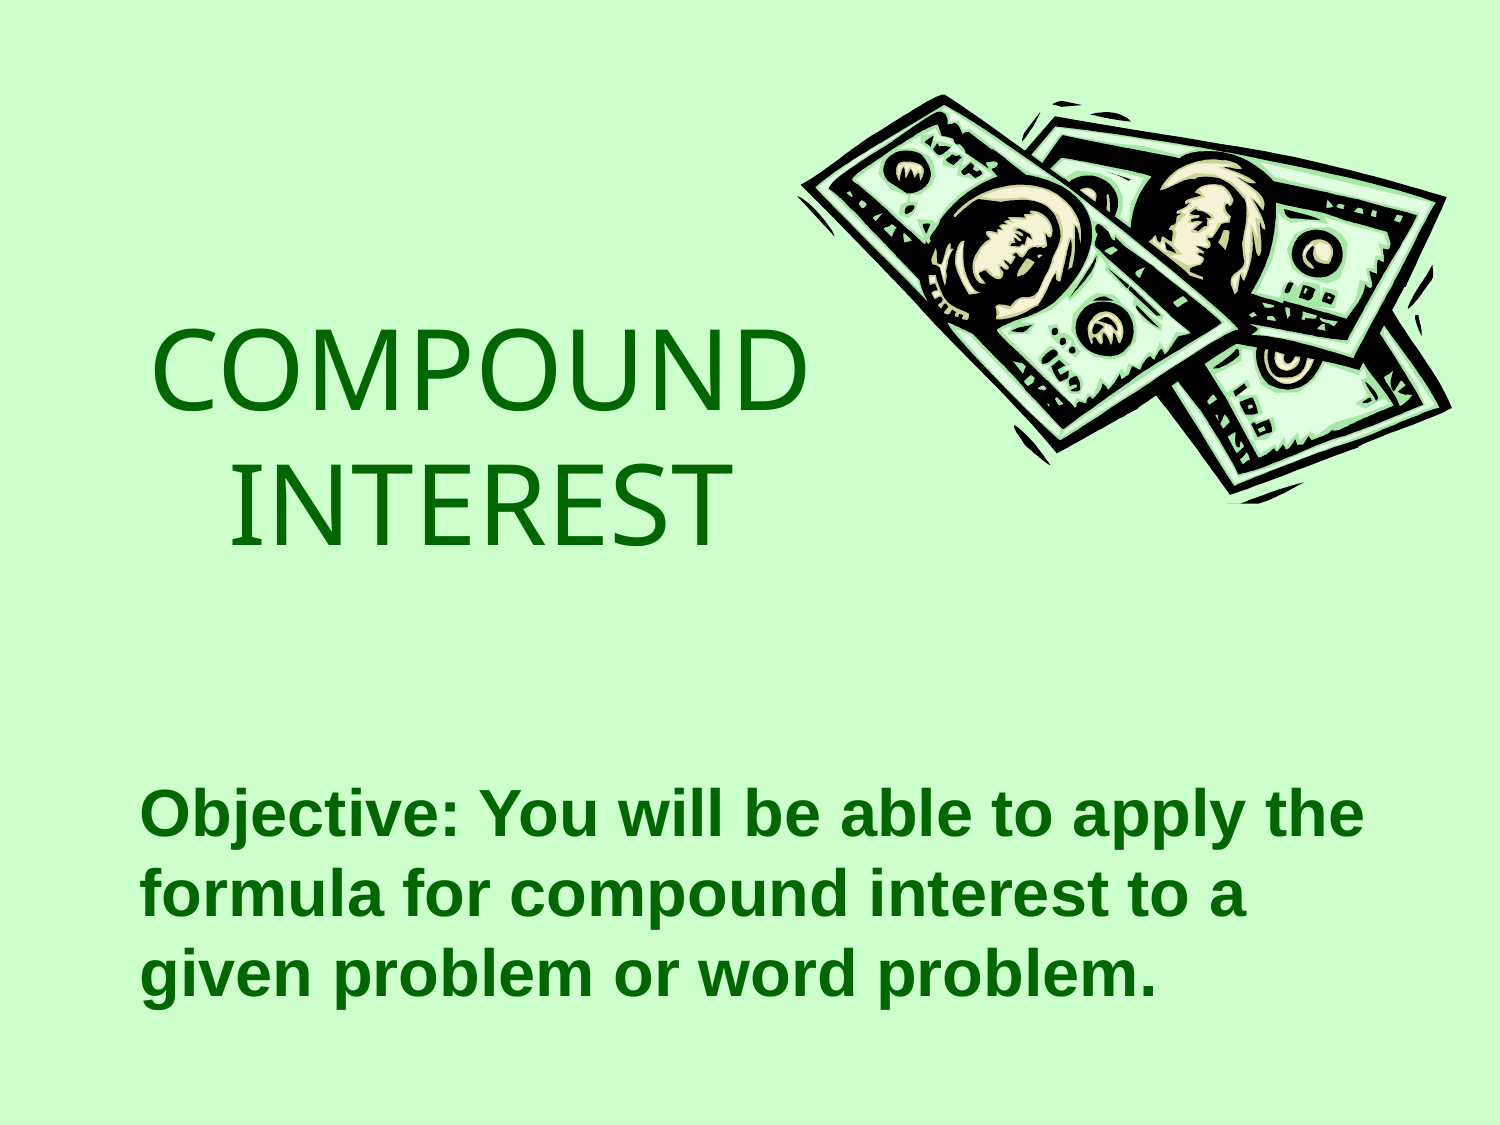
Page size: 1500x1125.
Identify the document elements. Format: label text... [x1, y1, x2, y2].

text_box Objective: You will be able to apply the formula for compound interest to a given problem or word problem. [124, 762, 1400, 1125]
picture [796, 89, 1457, 509]
text_box COMPOUND INTEREST [0, 290, 963, 576]
